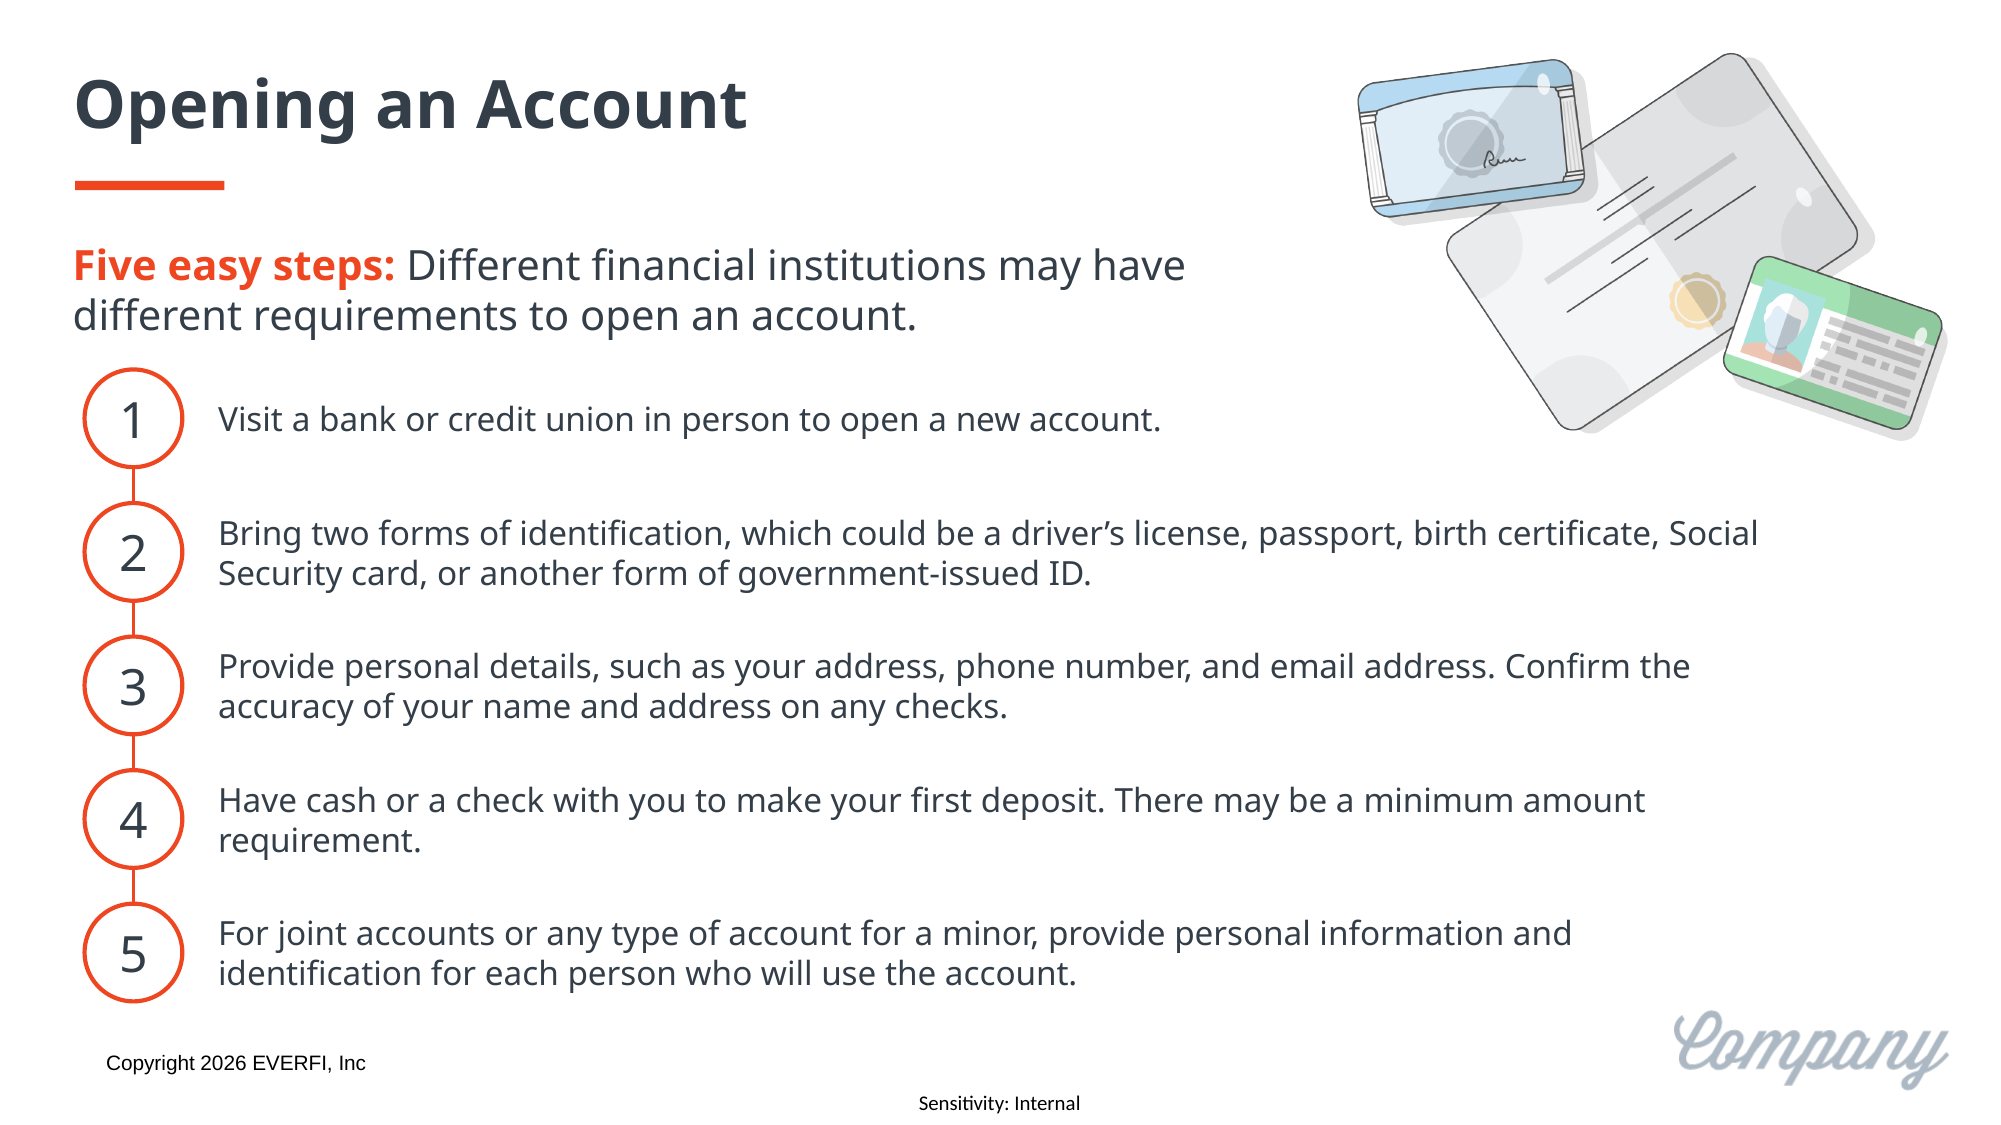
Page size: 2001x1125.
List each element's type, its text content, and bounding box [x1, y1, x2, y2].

text_box Have cash or a check with you to make your first deposit. There may be a minimum amount requirement. [203, 770, 1782, 867]
footer Copyright 2026 EVERFI, Inc [91, 1041, 1440, 1125]
text_box Visit a bank or credit union in person to open a new account. [203, 370, 1782, 467]
picture [1665, 998, 1967, 1096]
text_box Provide personal details, such as your address, phone number, and email address. Confirm the accuracy of your name and address on any checks. [203, 637, 1782, 734]
text_box Bring two forms of identification, which could be a driver’s license, passport, birth certificate, Social Security card, or another form of government-issued ID. [203, 503, 1782, 600]
title Opening an Account [58, 63, 1350, 267]
text_box 3 [84, 636, 129, 735]
text_box Five easy steps: Different financial institutions may have different requirements to open an account. [57, 231, 1321, 347]
text_box 2 [138, 503, 183, 601]
text_box 4 [138, 770, 183, 868]
picture [1355, 43, 1948, 441]
text_box 1 [84, 369, 183, 467]
text_box For joint accounts or any type of account for a minor, provide personal information and identification for each person who will use the account. [203, 904, 1782, 1001]
text_box 5 [84, 903, 183, 1002]
text_box 4 [84, 770, 129, 868]
text_box 3 [138, 636, 183, 735]
text_box 2 [84, 503, 129, 601]
